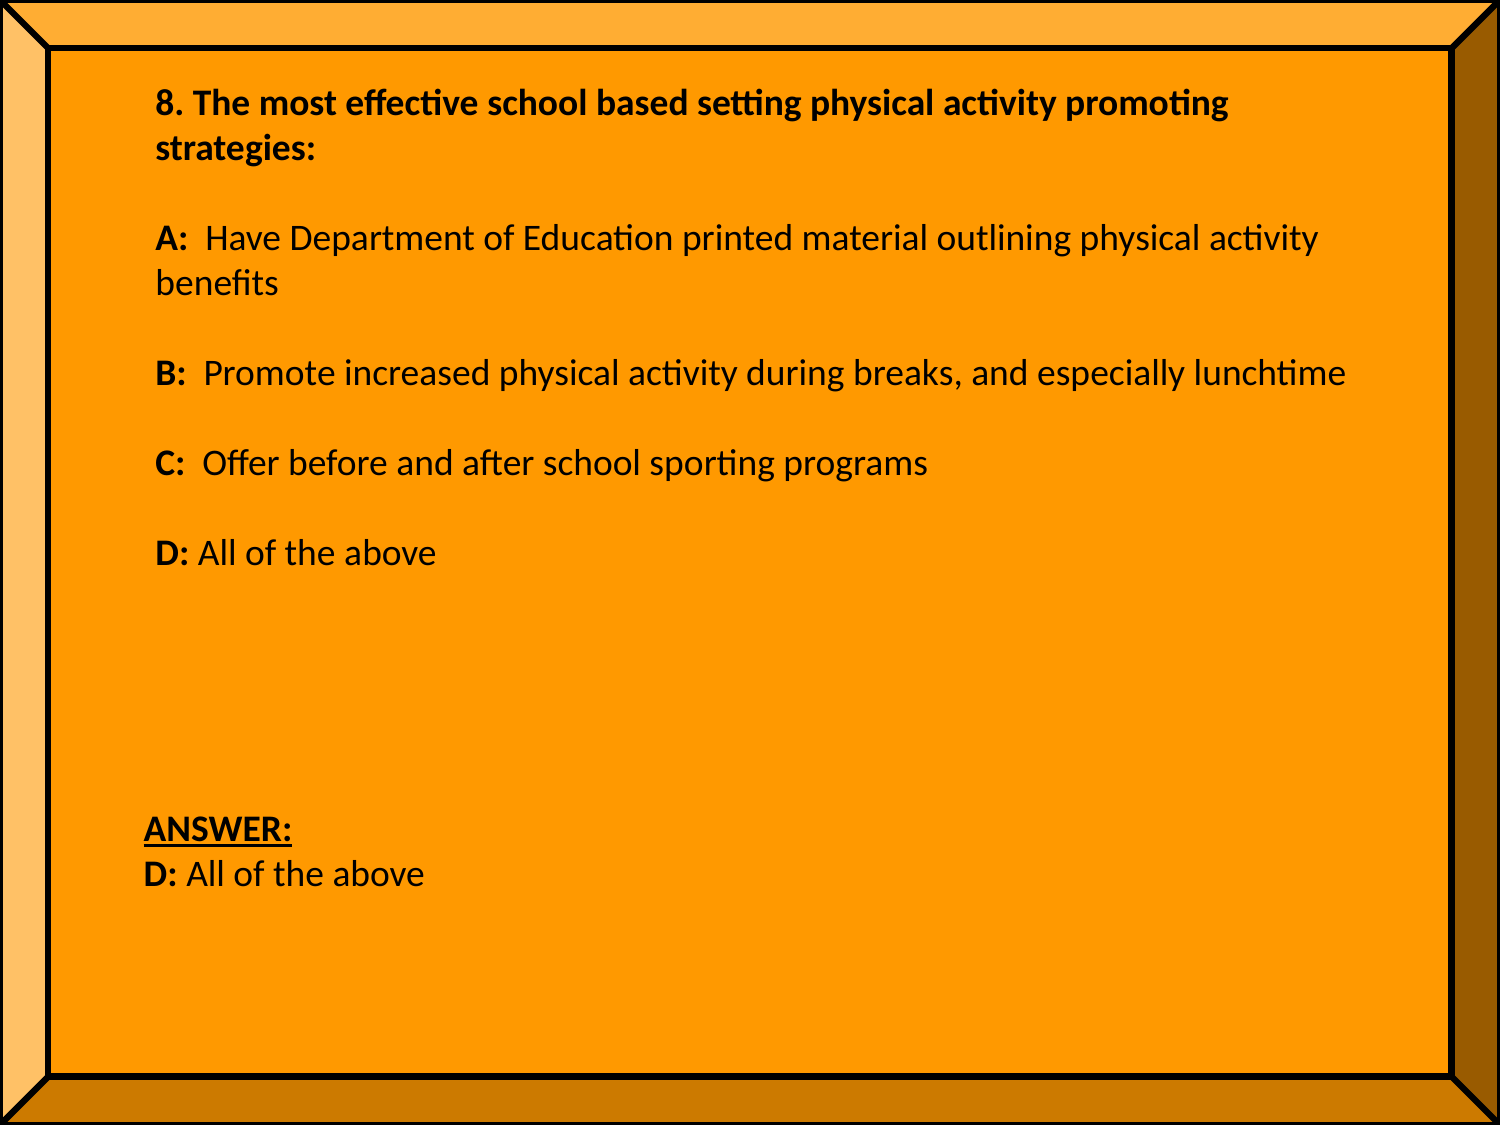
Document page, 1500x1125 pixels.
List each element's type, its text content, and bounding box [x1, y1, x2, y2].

text_box ANSWER: D: All of the above [128, 796, 1383, 992]
text_box 8. The most effective school based setting physical activity promoting strategies: A: Have Department of Education printed material outlining physical activity benefits B: Promote increased physical activity during breaks, and especially lunchtime C: Offer before and after school sporting programs D: All of the above [140, 70, 1371, 625]
